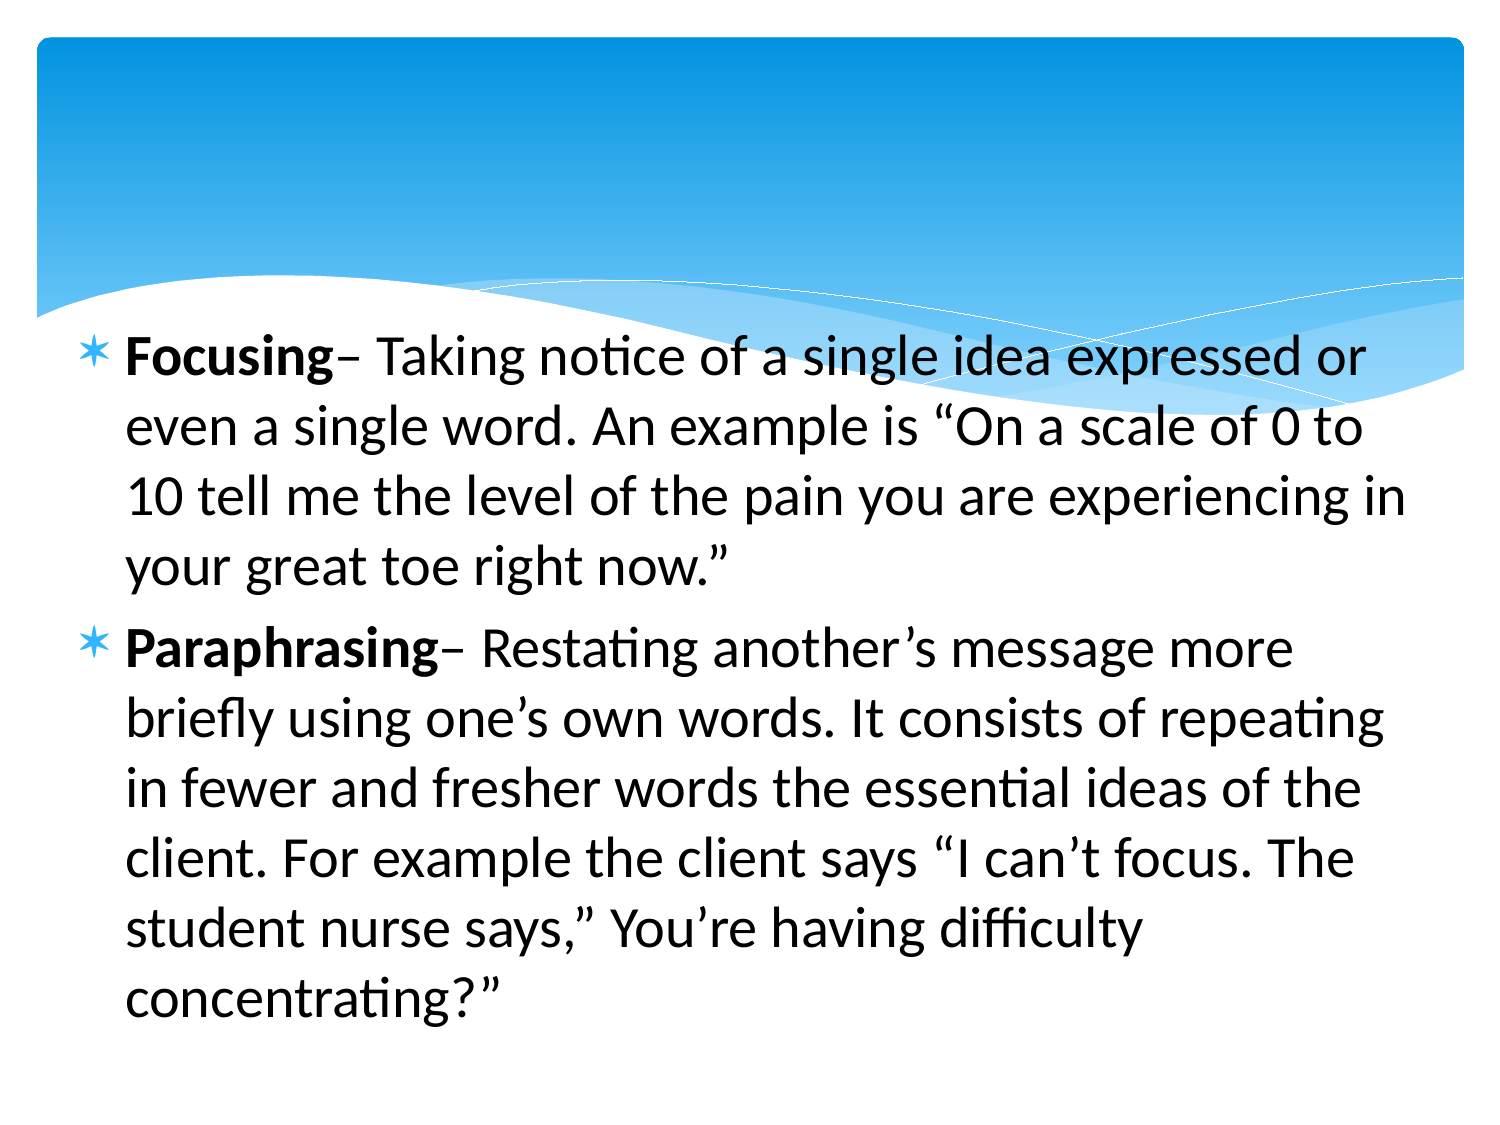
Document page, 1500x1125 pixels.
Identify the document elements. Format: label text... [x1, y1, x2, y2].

list Focusing– Taking notice of a single idea expressed or even a single word. An example is “On a scale of 0 to 10 tell me the level of the pain you are experiencing in your great toe right now.” Paraphrasing– Restating another’s message more briefly using one’s own words. It consists of repeating in fewer and fresher words the essential ideas of the client. For example the client says “I can’t focus. The student nurse says,” You’re having difficulty concentrating?” [64, 309, 1424, 1125]
